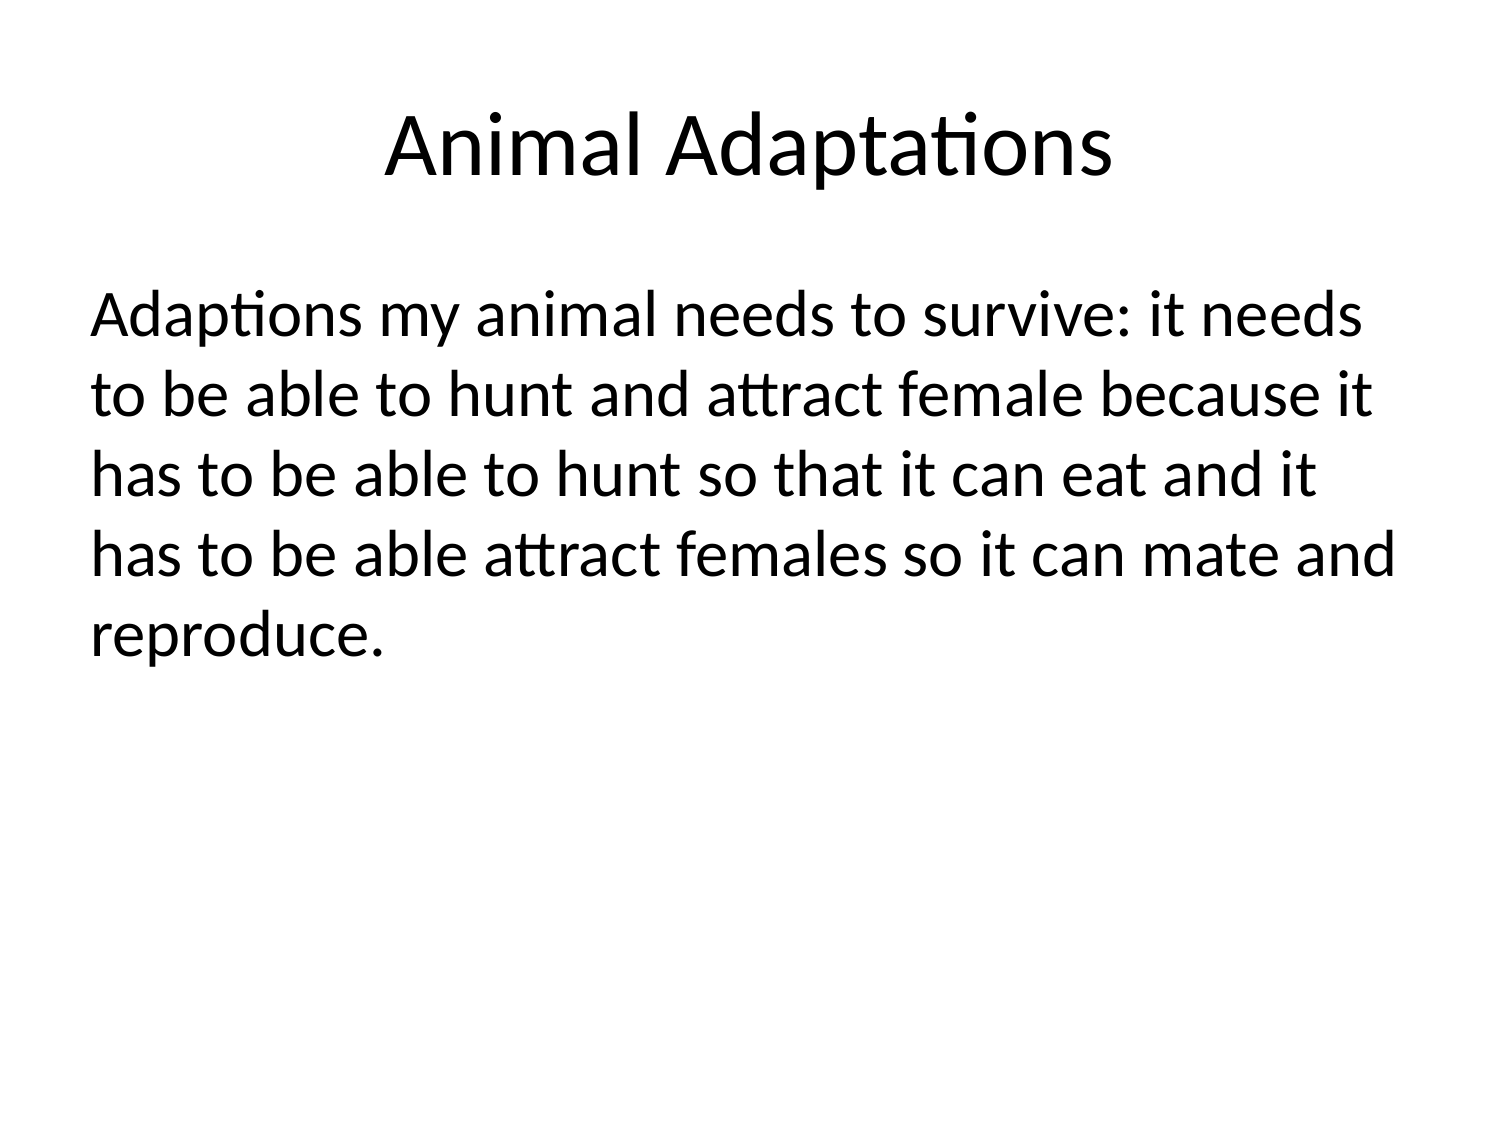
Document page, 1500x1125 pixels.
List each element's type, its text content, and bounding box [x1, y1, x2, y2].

list Adaptions my animal needs to survive: it needs to be able to hunt and attract female because it has to be able to hunt so that it can eat and it has to be able attract females so it can mate and reproduce. [75, 262, 1425, 1005]
title Animal Adaptations [75, 45, 1425, 233]
